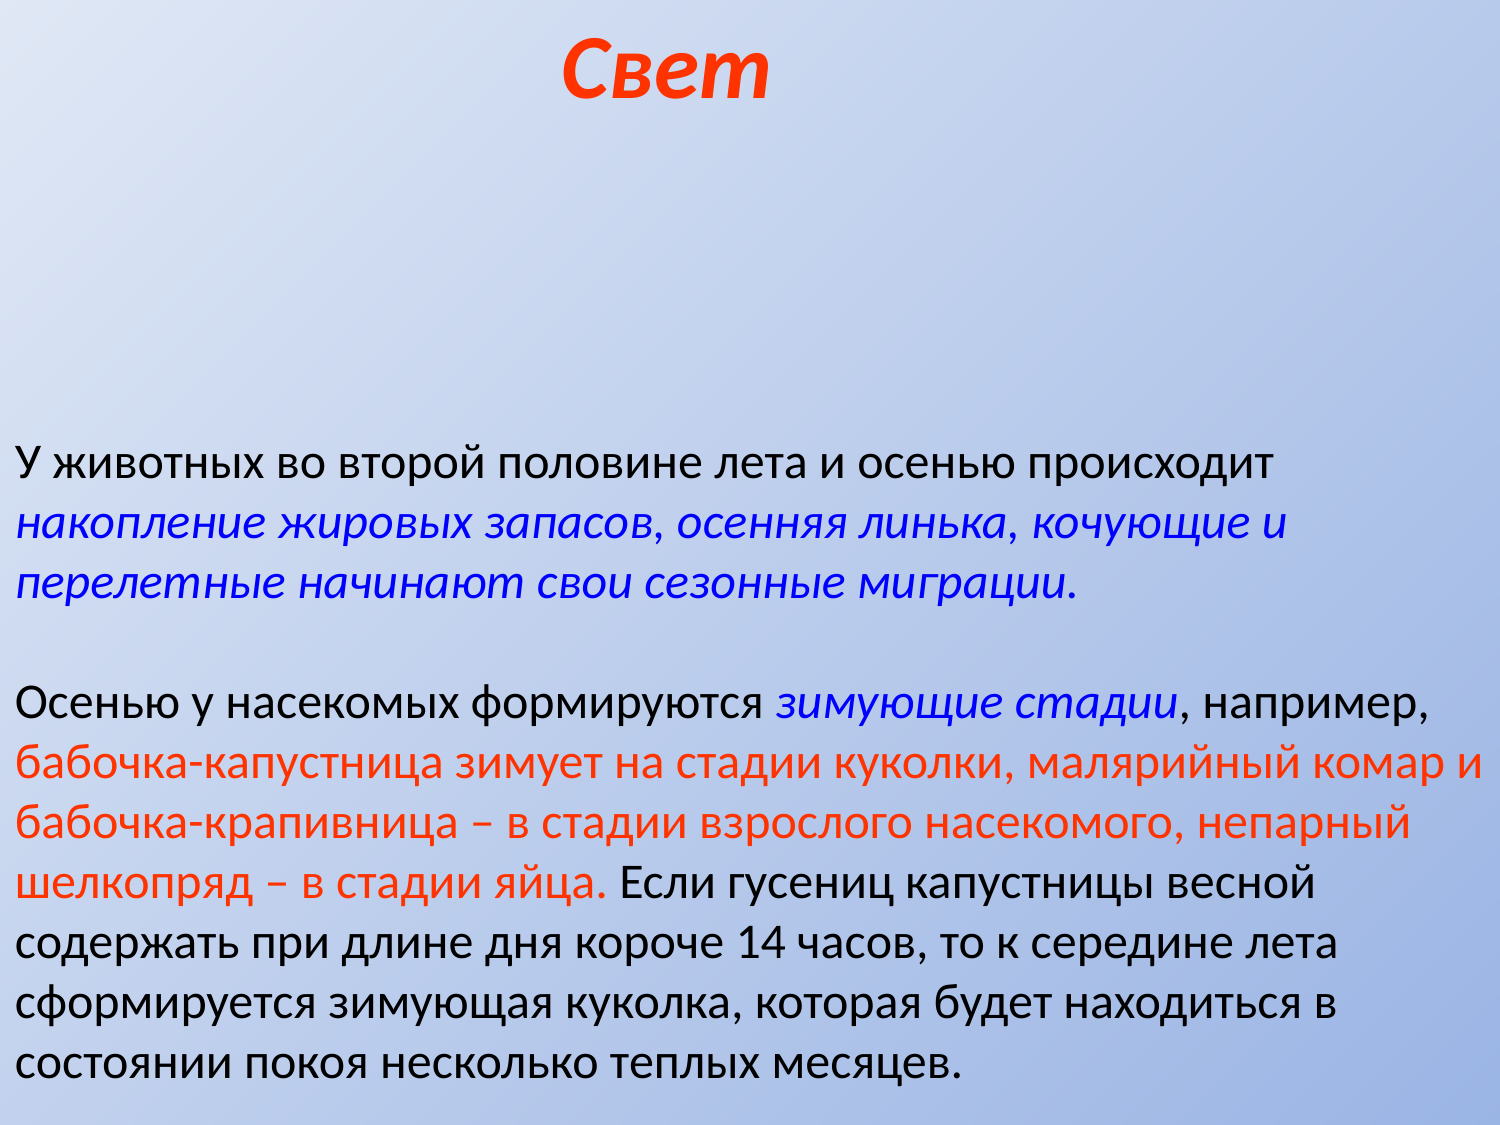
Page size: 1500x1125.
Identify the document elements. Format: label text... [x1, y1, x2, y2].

text_box У животных во второй половине лета и осенью происходит накопление жировых запасов, осенняя линька, кочующие и перелетные начинают свои сезонные миграции. Осенью у насекомых формируются зимующие стадии, например, бабочка-капустница зимует на стадии куколки, малярийный комар и бабочка-крапивница – в стадии взрослого насекомого, непарный шелкопряд – в стадии яйца. Если гусениц капустницы весной содержать при длине дня короче 14 часов, то к середине лета сформируется зимующая куколка, которая будет находиться в состоянии покоя несколько теплых месяцев. [0, 420, 1500, 1096]
text_box Свет [253, 0, 1081, 125]
